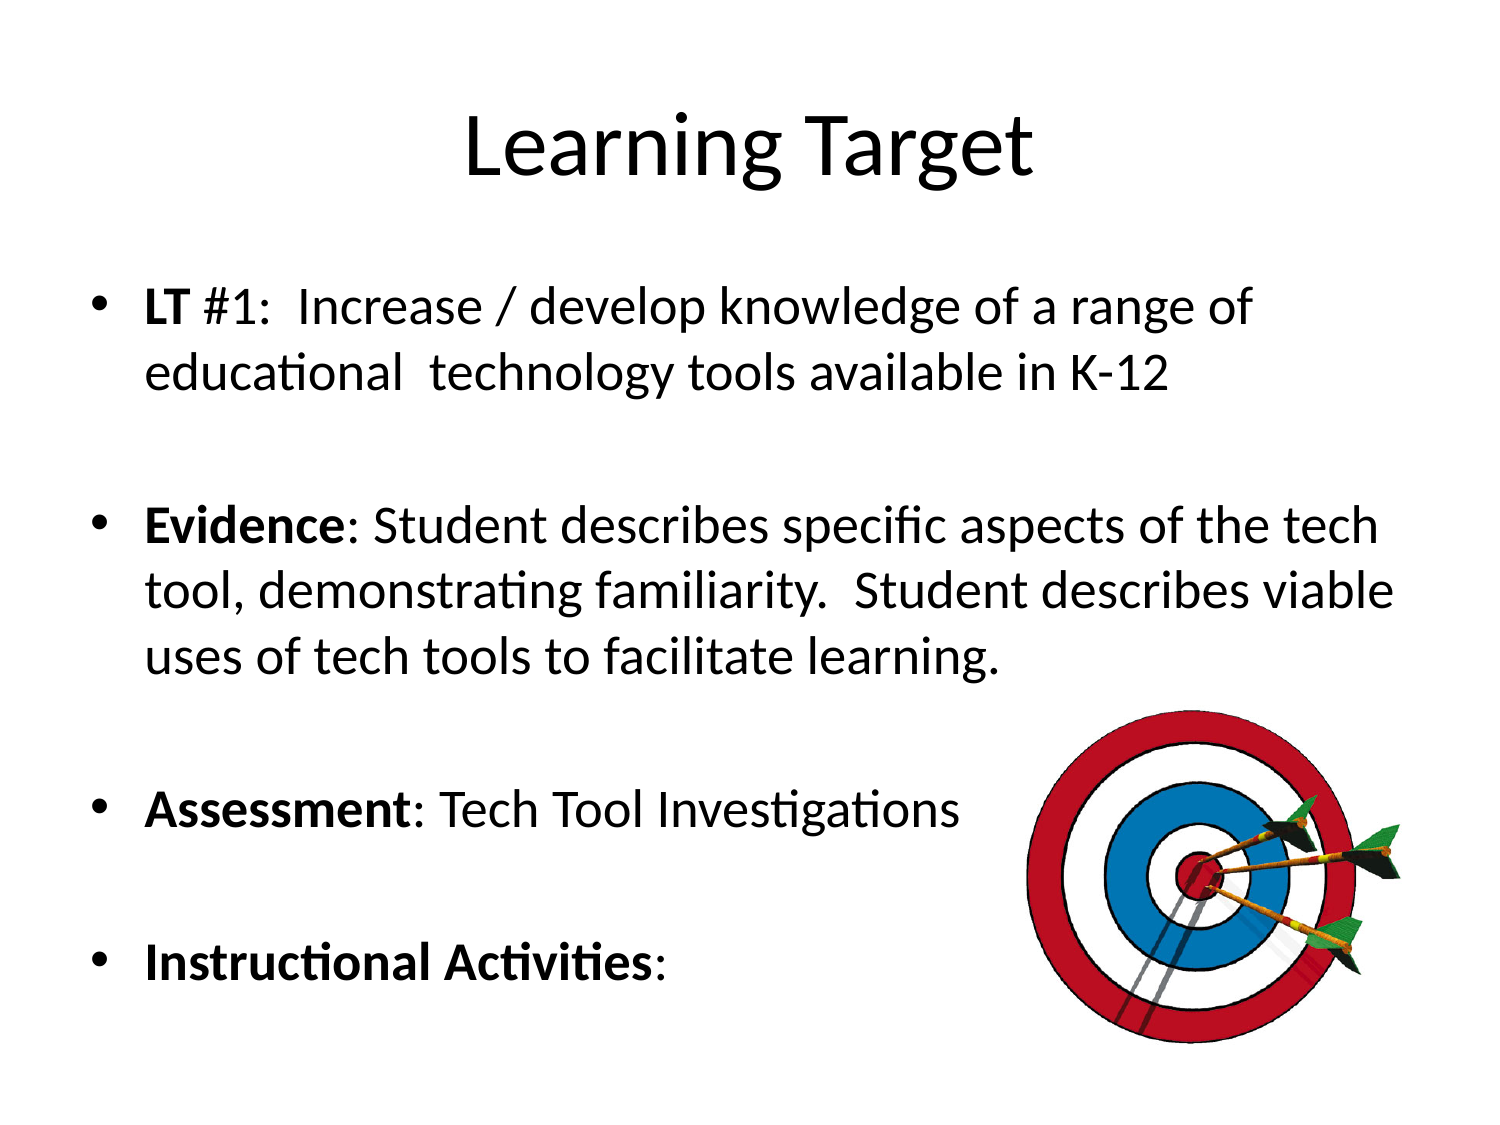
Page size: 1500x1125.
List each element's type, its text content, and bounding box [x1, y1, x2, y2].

picture [969, 692, 1464, 1063]
title Learning Target [75, 45, 1425, 233]
list LT #1: Increase / develop knowledge of a range of educational technology tools available in K-12 Evidence: Student describes specific aspects of the tech tool, demonstrating familiarity. Student describes viable uses of tech tools to facilitate learning. Assessment: Tech Tool Investigations Instructional Activities: [75, 262, 1425, 1005]
